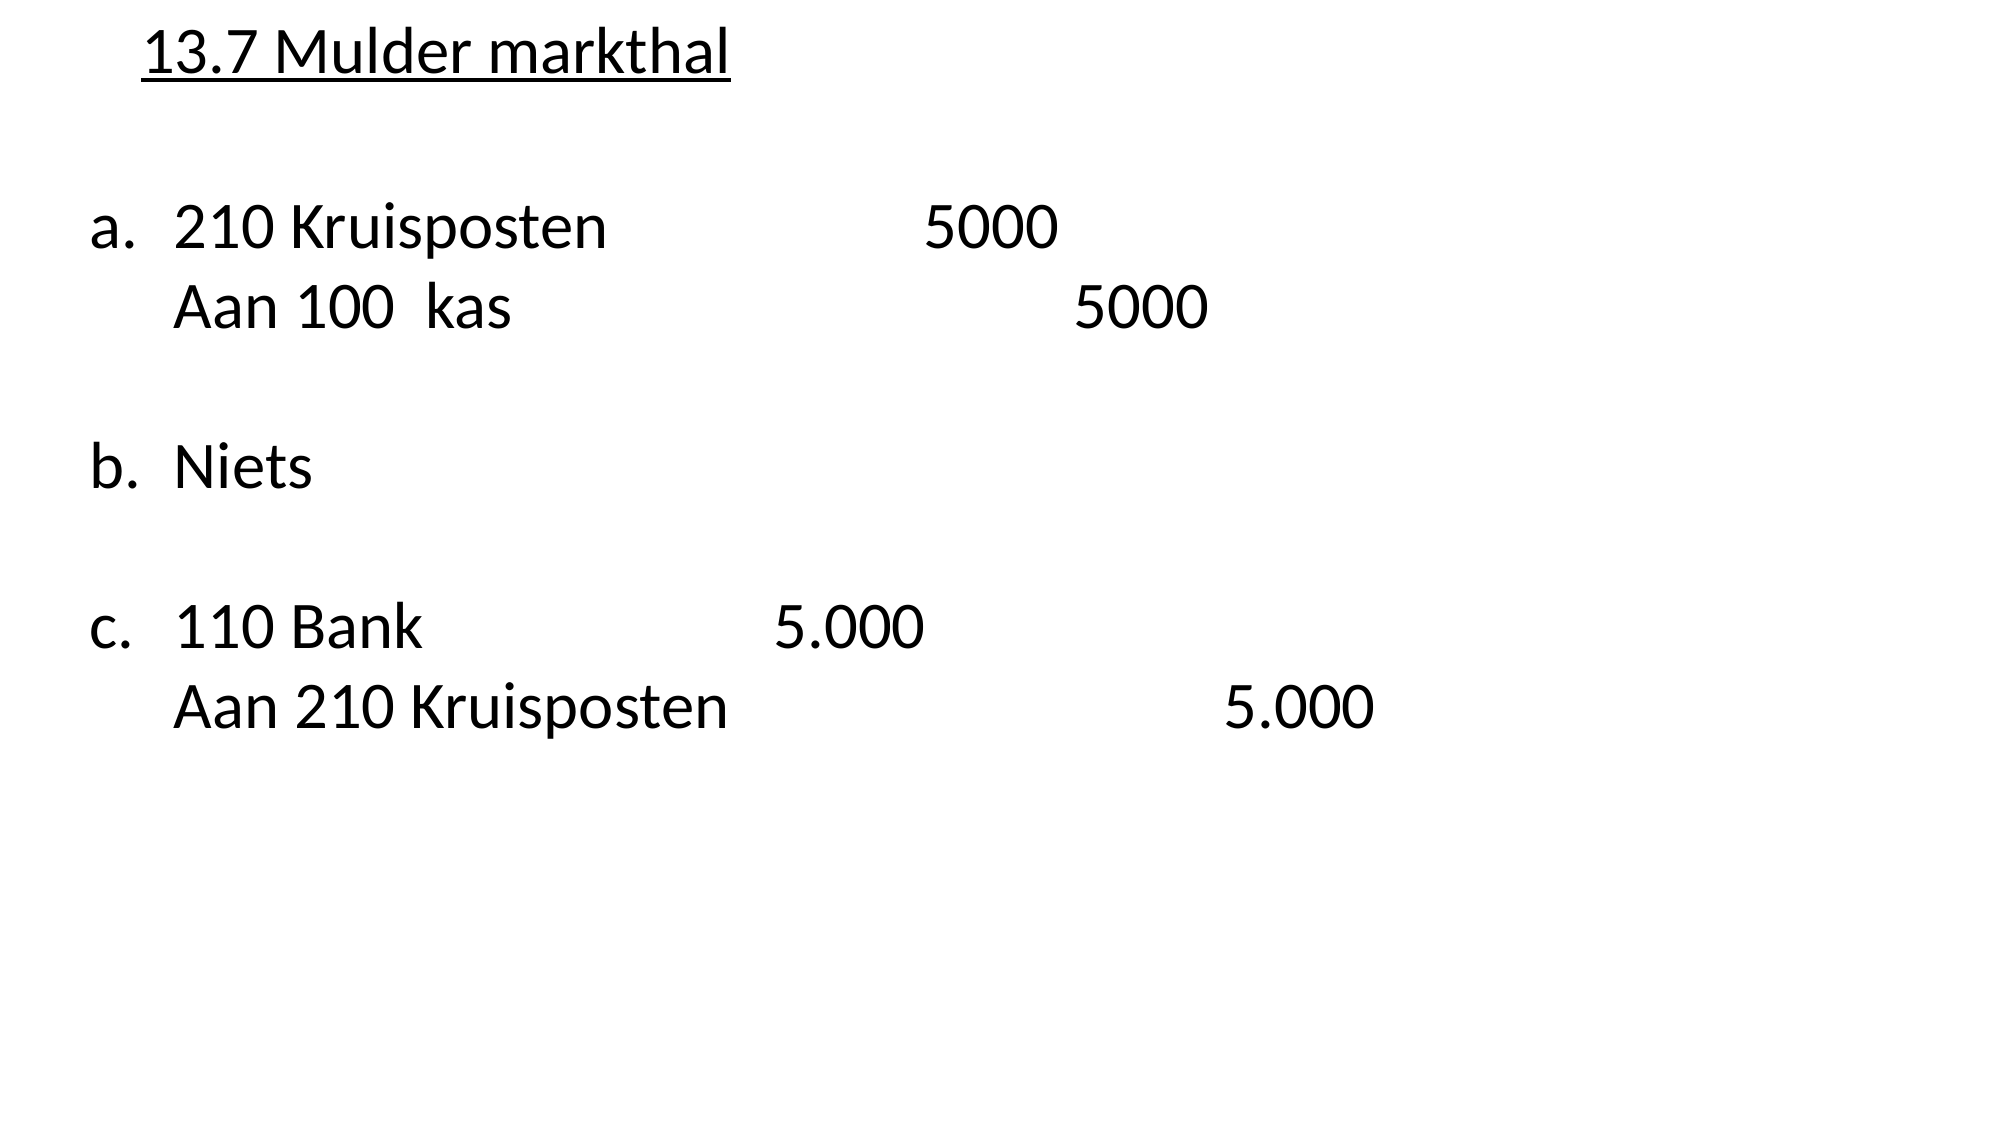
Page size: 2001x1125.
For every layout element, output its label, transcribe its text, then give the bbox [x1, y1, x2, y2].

text_box 13.7 Mulder markthal [126, 0, 1838, 95]
text_box 210 Kruisposten 5000 Aan 100 kas 5000 Niets 110 Bank 5.000 Aan 210 Kruisposten 5.000 [74, 174, 1787, 830]
